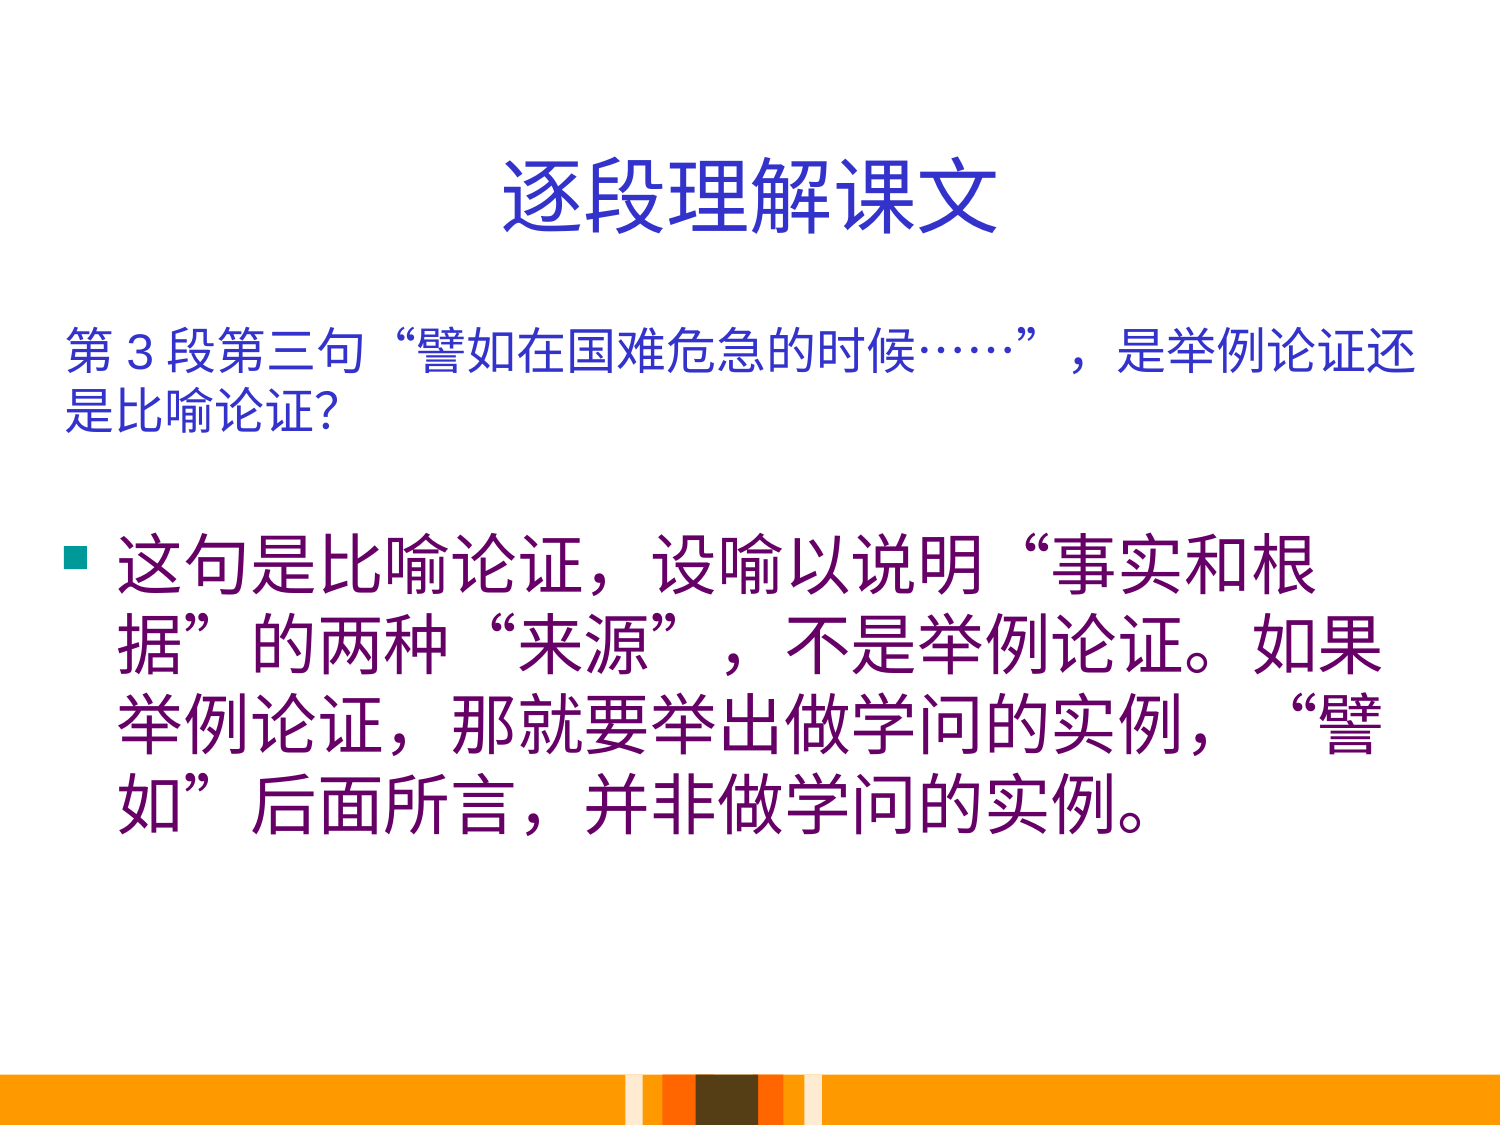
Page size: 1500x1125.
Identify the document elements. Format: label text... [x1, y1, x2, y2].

list 第3段第三句“譬如在国难危急的时候……”，是举例论证还是比喻论证？ [49, 312, 1451, 474]
title 逐段理解课文 [49, 99, 1451, 288]
text_box 这句是比喻论证，设喻以说明“事实和根据”的两种“来源”，不是举例论证。如果举例论证，那就要举出做学问的实例，“譬如”后面所言，并非做学问的实例。 [45, 515, 1447, 882]
